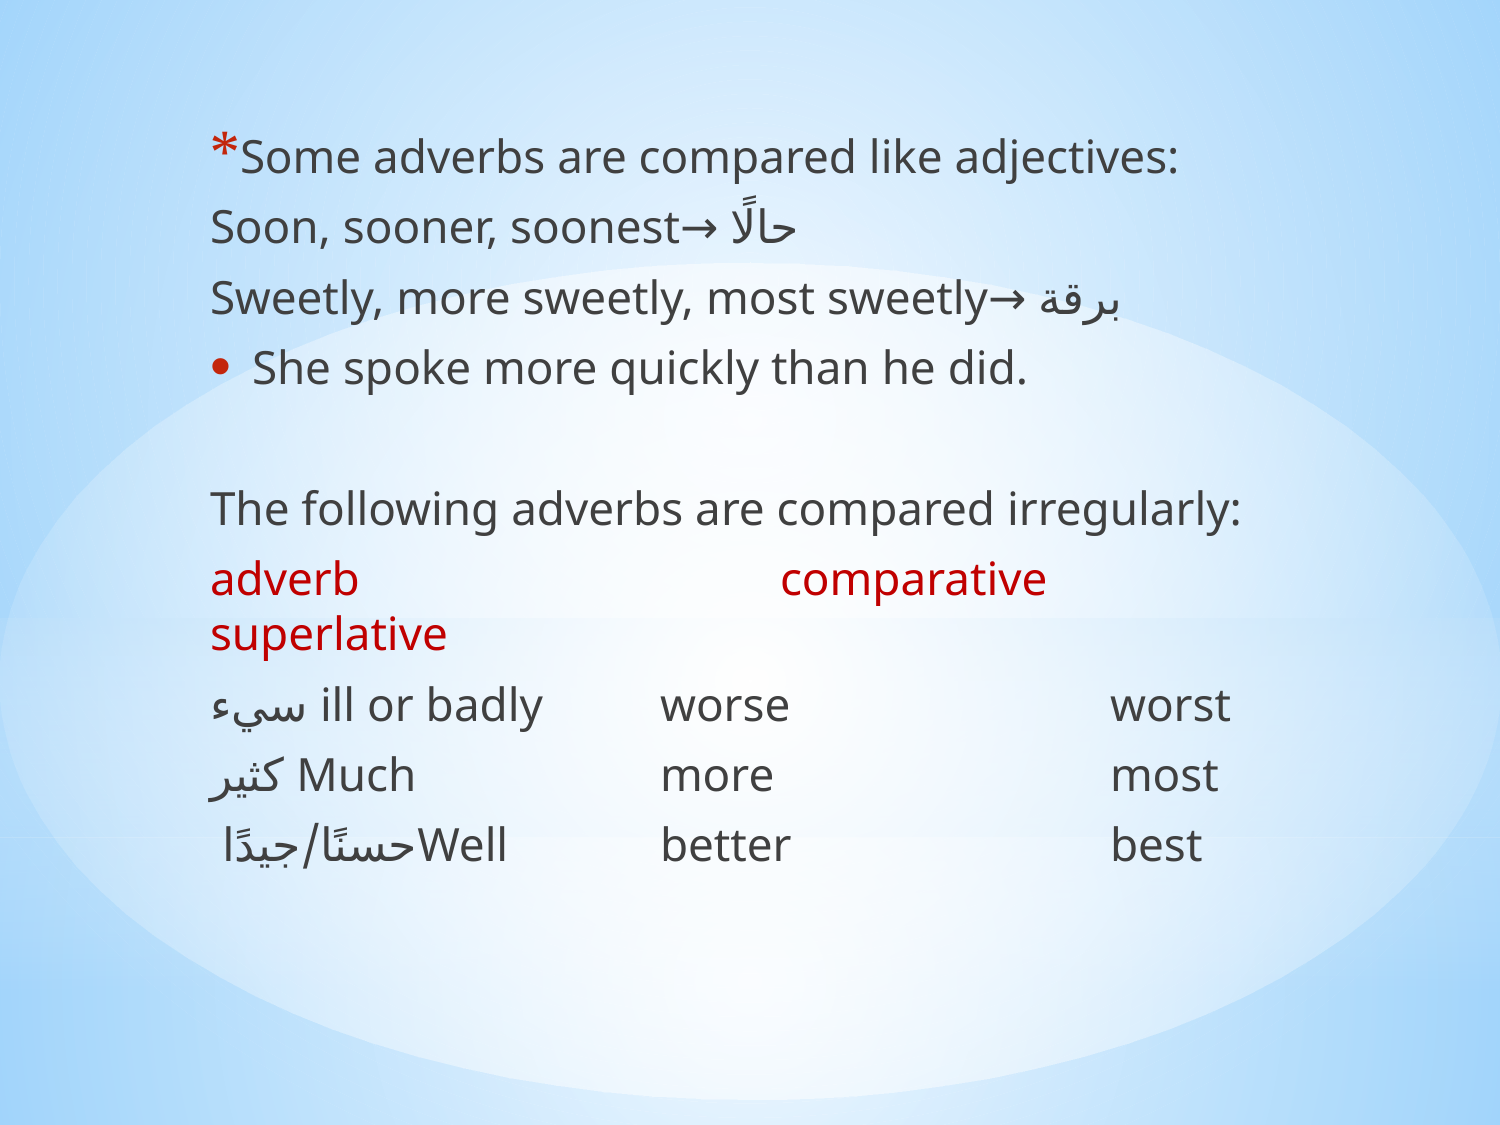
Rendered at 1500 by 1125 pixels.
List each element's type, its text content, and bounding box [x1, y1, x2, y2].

list Some adverbs are compared like adjectives: Soon, sooner, soonest→ حالًا Sweetly, more sweetly, most sweetly→ برقة She spoke more quickly than he did. The following adverbs are compared irregularly: adverb comparative superlative سيء ill or badly worse worst كثير Much more most حسنًا/جيدًاWell better best [187, 120, 1400, 938]
